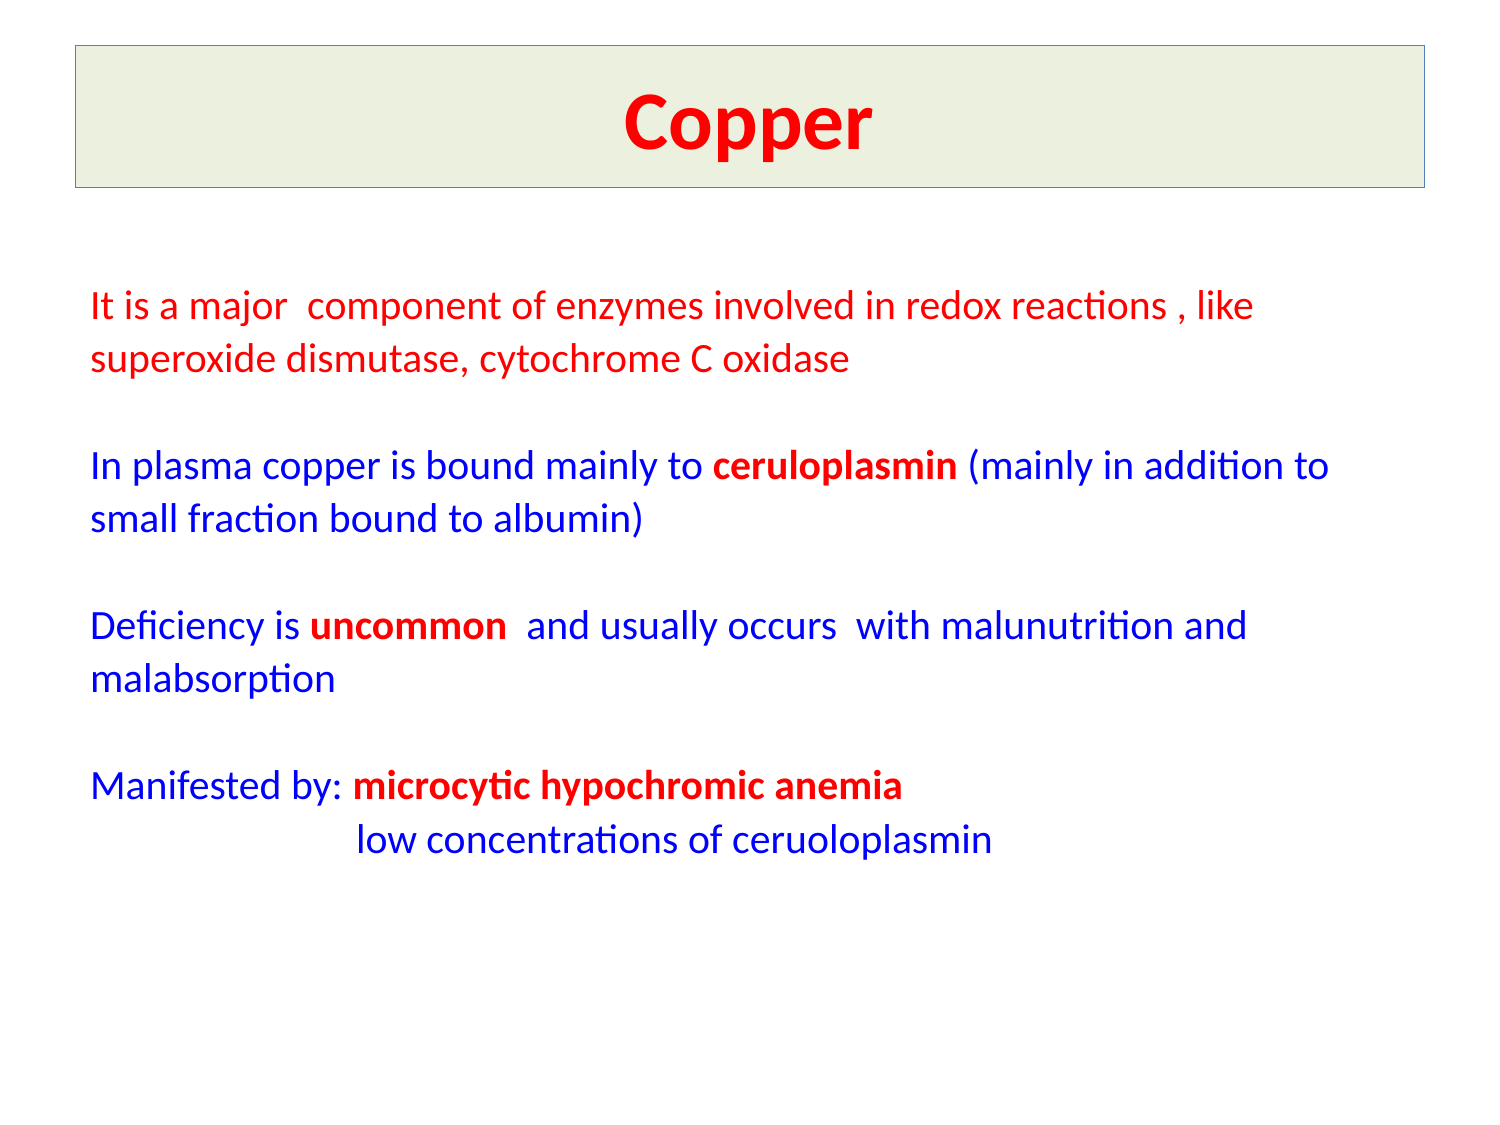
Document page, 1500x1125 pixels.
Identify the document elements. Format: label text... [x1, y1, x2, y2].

title Copper [75, 45, 1425, 188]
list It is a major component of enzymes involved in redox reactions , like superoxide dismutase, cytochrome C oxidase In plasma copper is bound mainly to ceruloplasmin (mainly in addition to small fraction bound to albumin) Deficiency is uncommon and usually occurs with malunutrition and malabsorption Manifested by: microcytic hypochromic anemia low concentrations of ceruoloplasmin [75, 237, 1463, 1050]
